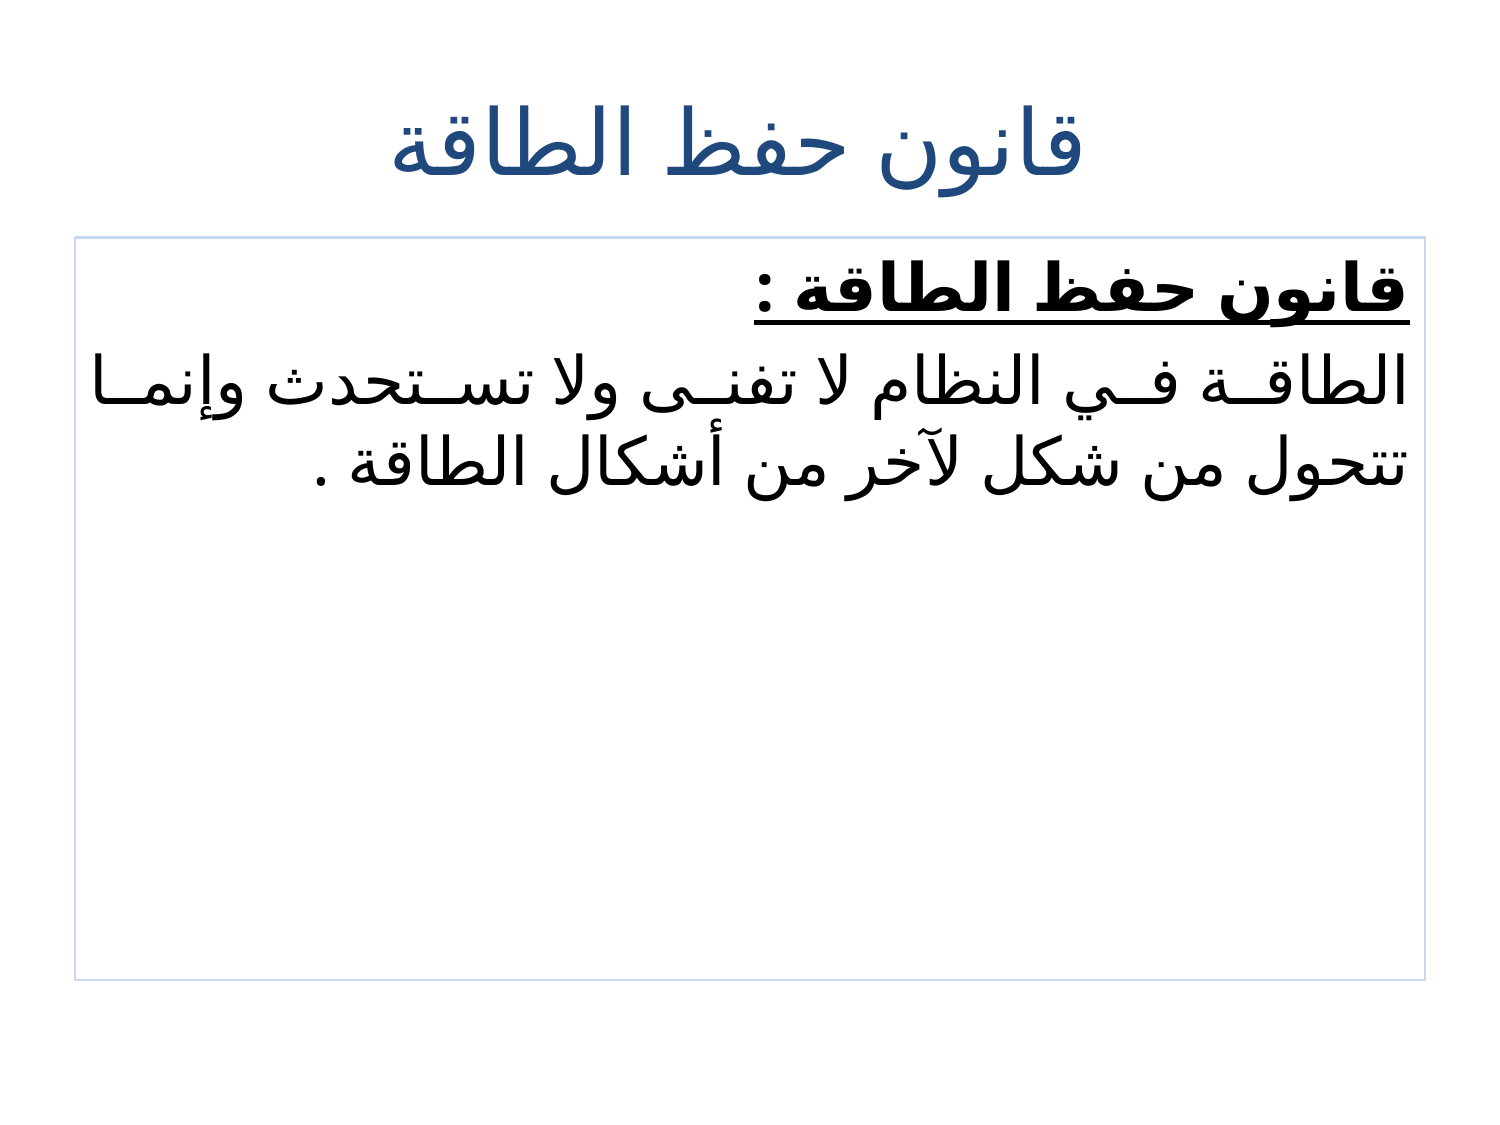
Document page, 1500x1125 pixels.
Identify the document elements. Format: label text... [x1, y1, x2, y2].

title قانون حفظ الطاقة [75, 45, 1425, 233]
list قانون حفظ الطاقة : الطاقة في النظام لا تفنى ولا تستحدث وإنما تتحول من شكل لآخر من أشكال الطاقة . [75, 237, 1425, 980]
